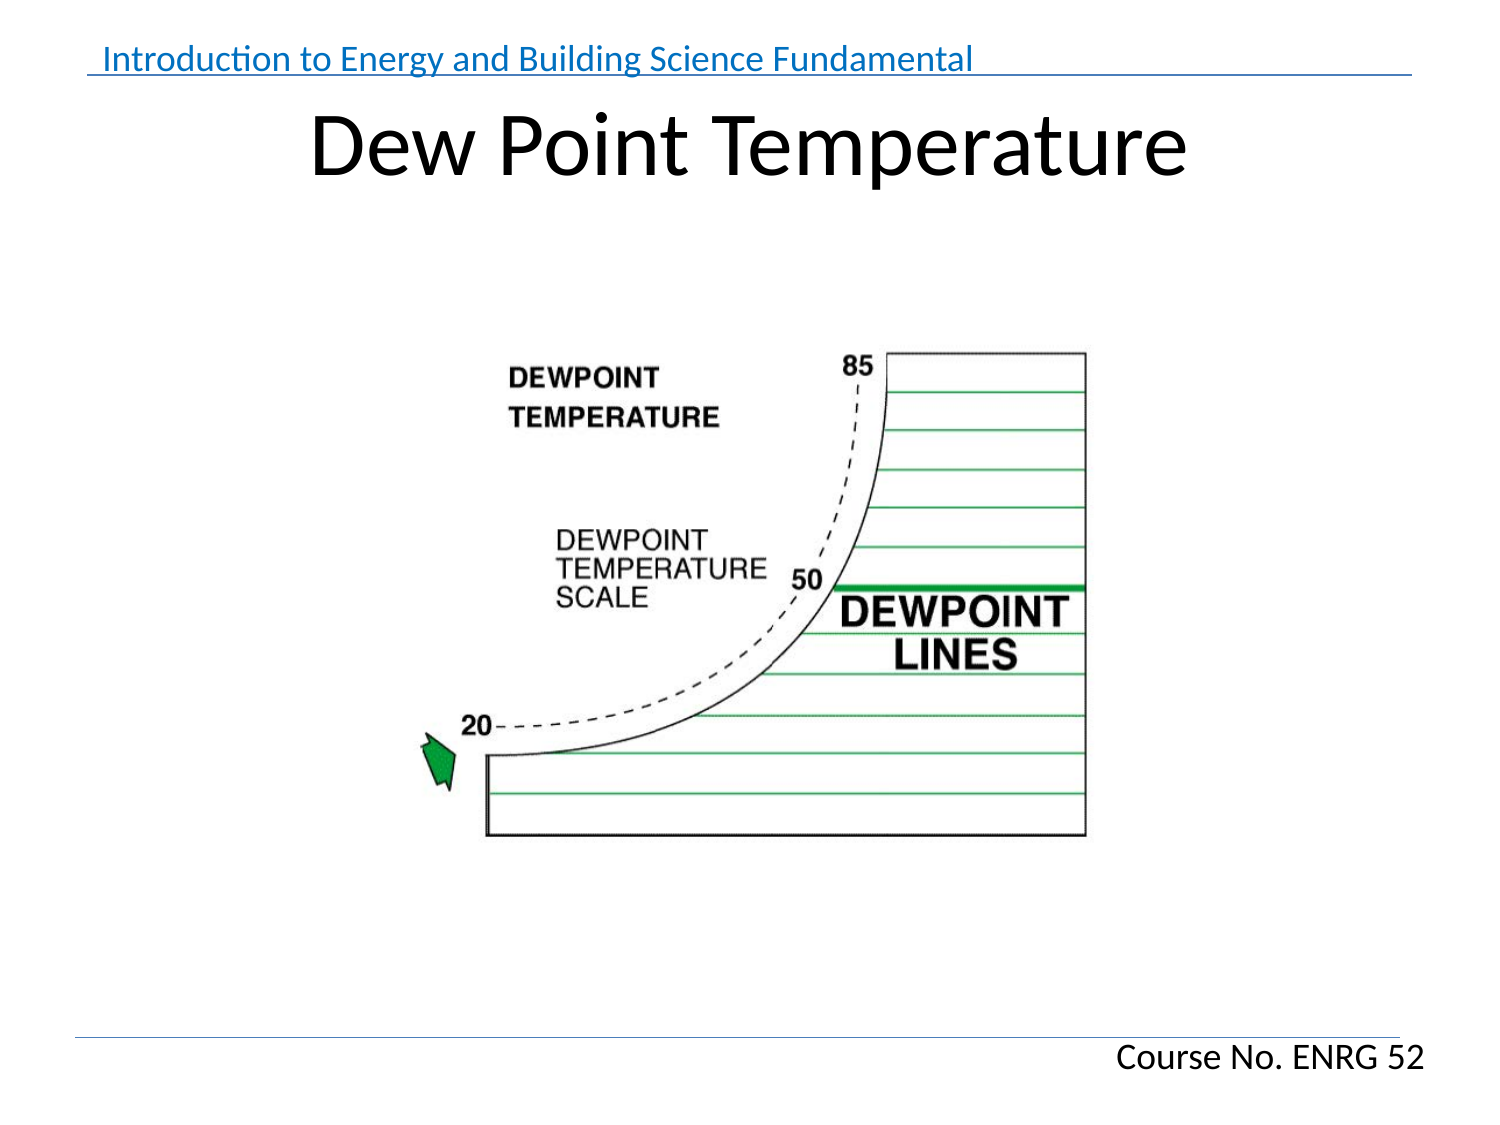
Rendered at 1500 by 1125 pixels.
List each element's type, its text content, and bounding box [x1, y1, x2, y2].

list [254, 262, 1246, 1006]
title Dew Point Temperature [75, 45, 1425, 233]
